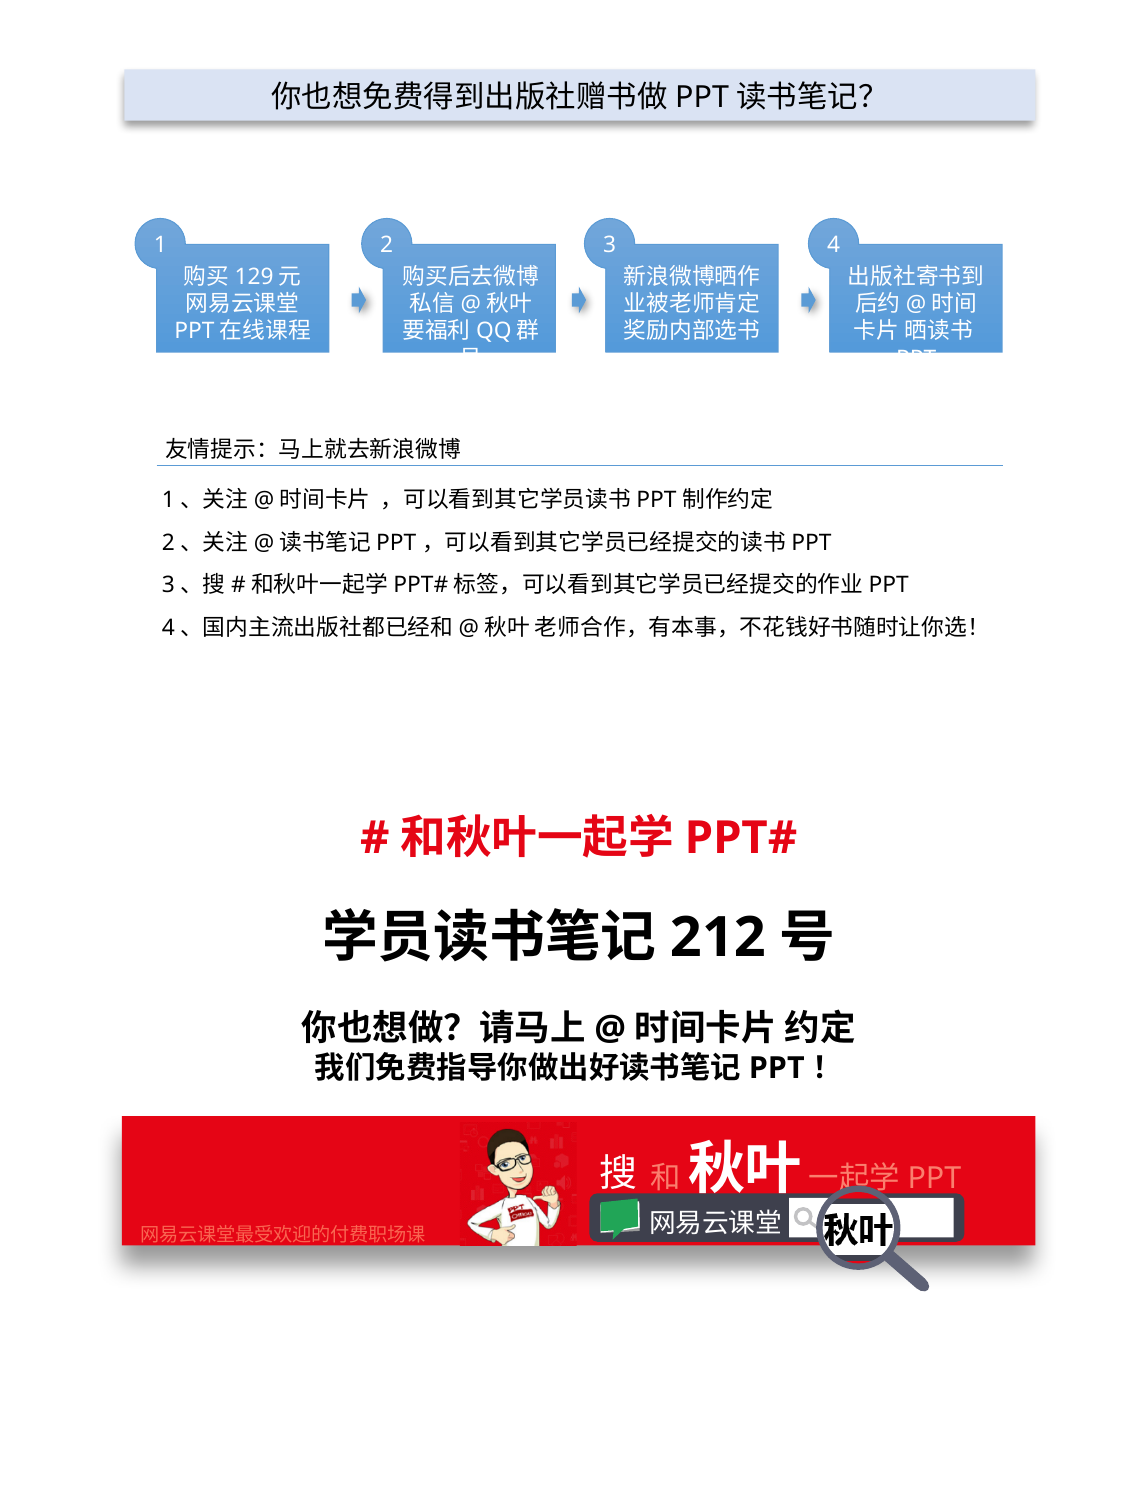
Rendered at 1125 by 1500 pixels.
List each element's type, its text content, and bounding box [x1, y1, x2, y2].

text_box #和秋叶一起学PPT# 学员读书笔记212号 你也想做？请马上@时间卡片 约定 我们免费指导你做出好读书笔记PPT！ [241, 800, 916, 1092]
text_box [584, 218, 779, 353]
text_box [361, 218, 566, 353]
text_box 你也想免费得到出版社赠书做PPT读书笔记？ [124, 69, 1036, 121]
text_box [808, 218, 1003, 353]
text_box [121, 1115, 1036, 1279]
text_box [571, 286, 579, 314]
text_box 友情提示：马上就去新浪微博 1、关注@时间卡片 ，可以看到其它学员读书PPT制作约定 2、关注@读书笔记PPT，可以看到其它学员已经提交的读书PPT 3、搜#和秋叶一起学PPT#标签，可以看到其它学员已经提交的作业PPT 4、国内主流出版社都已经和@秋叶 老师合作，有本事，不花钱好书随时让你选！ [135, 427, 1047, 648]
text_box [134, 218, 329, 353]
text_box [351, 293, 356, 307]
